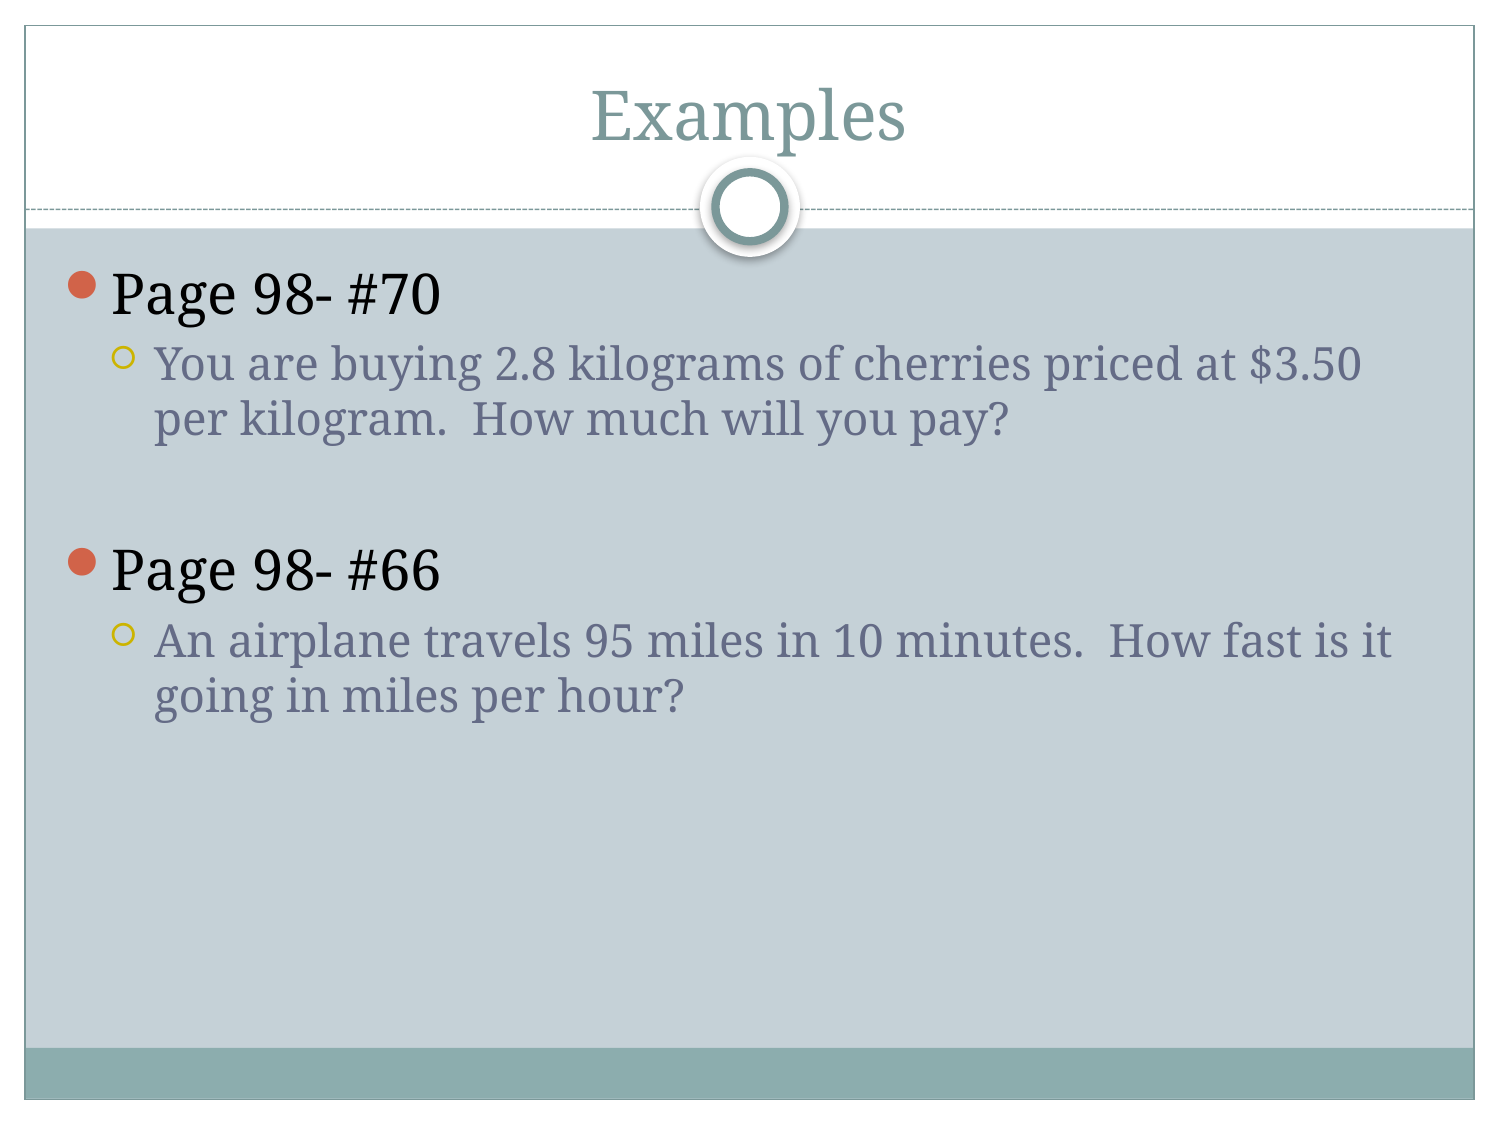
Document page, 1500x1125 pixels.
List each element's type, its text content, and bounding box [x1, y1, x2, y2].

list Page 98- #70 You are buying 2.8 kilograms of cherries priced at $3.50 per kilogram. How much will you pay? Page 98- #66 An airplane travels 95 miles in 10 minutes. How fast is it going in miles per hour? [49, 250, 1445, 1001]
title Examples [49, 37, 1450, 162]
